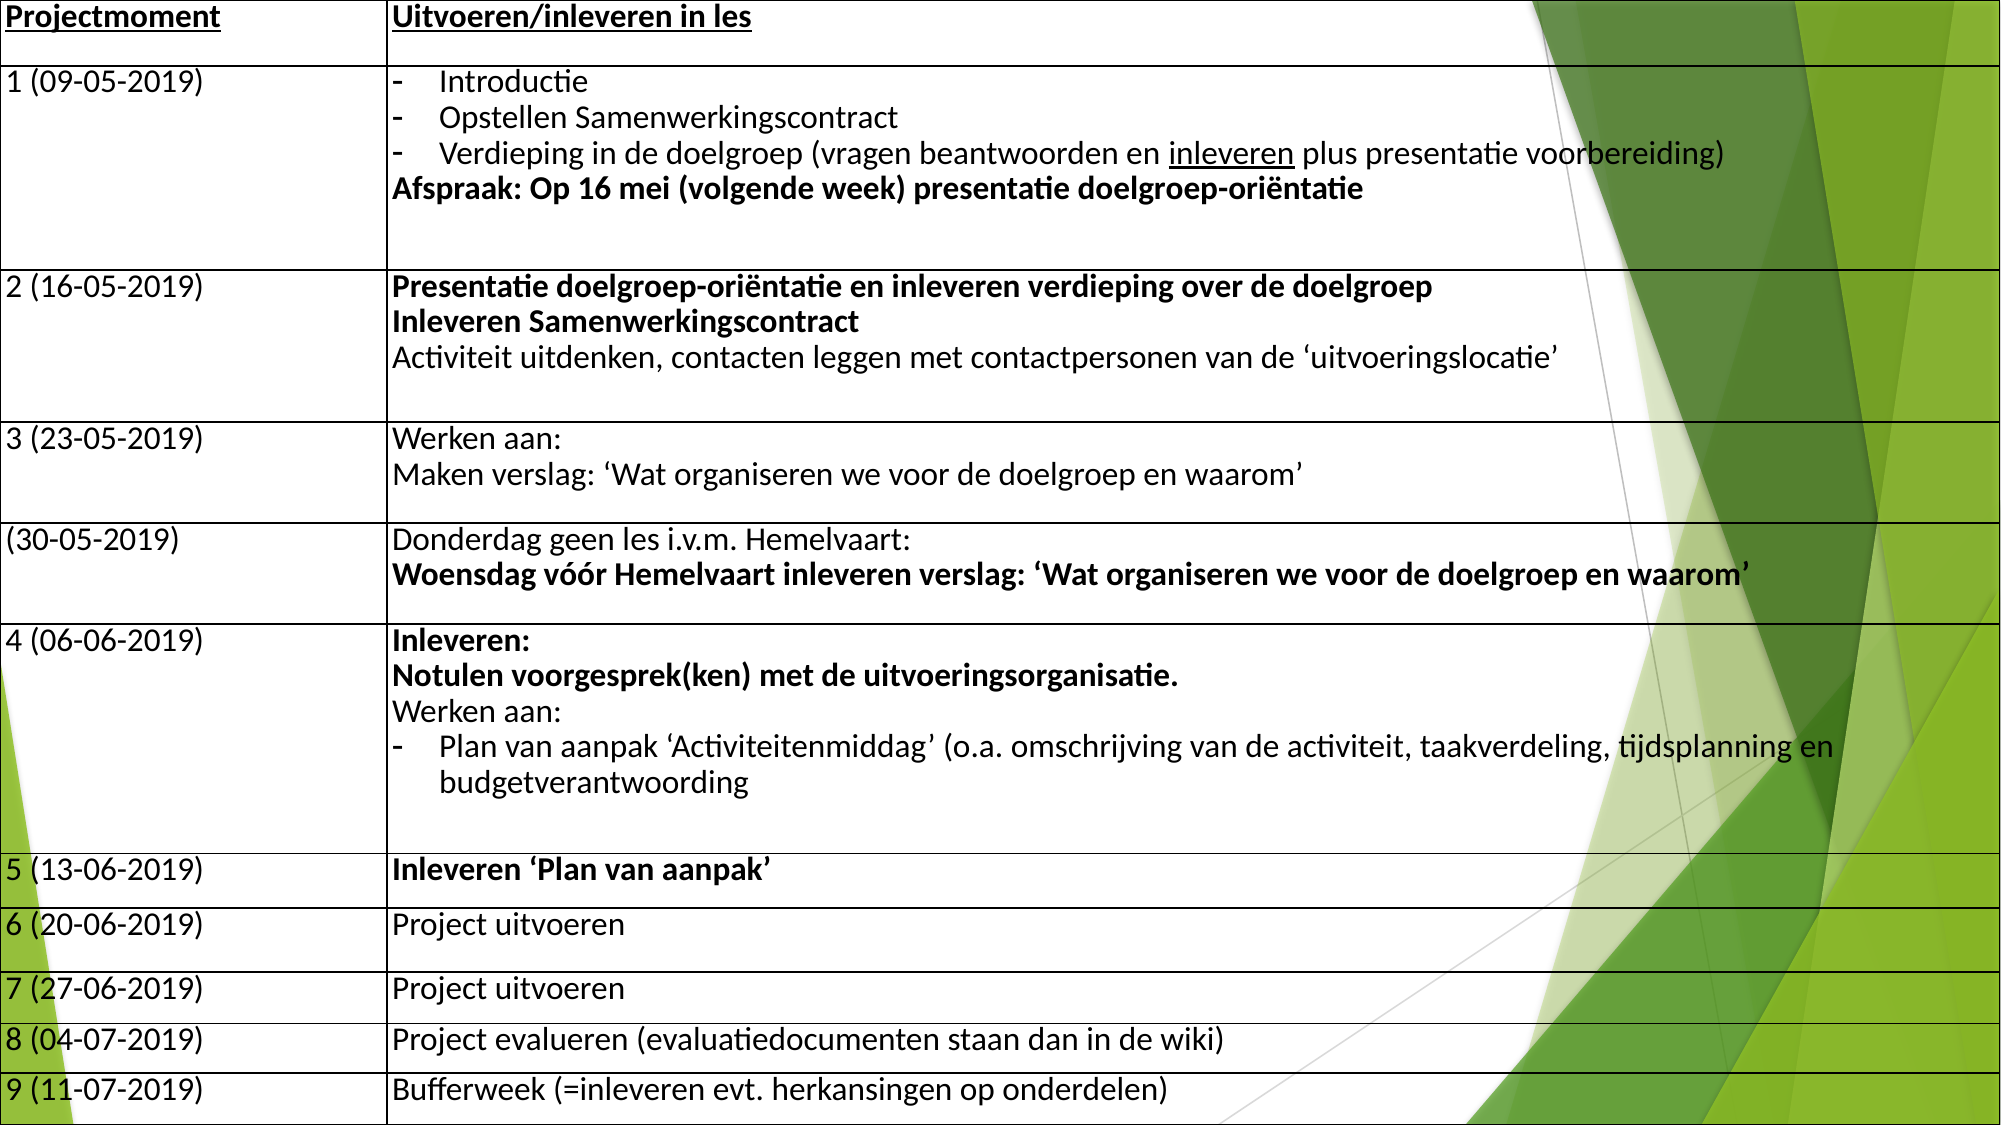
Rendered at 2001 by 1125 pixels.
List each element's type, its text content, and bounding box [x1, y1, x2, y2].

table_cell Donderdag geen les i.v.m. Hemelvaart: Woensdag vóór Hemelvaart inleveren verslag: ‘Wat organiseren we voor de doelgroep en waarom’ [388, 524, 1999, 623]
table_cell Project uitvoeren [388, 909, 1999, 971]
table_cell Werken aan: Maken verslag: ‘Wat organiseren we voor de doelgroep en waarom’ [388, 423, 1999, 522]
table_cell Bufferweek (=inleveren evt. herkansingen op onderdelen) [388, 1074, 1999, 1124]
table_header Uitvoeren/inleveren in les [388, 1, 1999, 65]
table_cell 1 (09-05-2019) [1, 67, 386, 269]
table_cell (30-05-2019) [1, 524, 386, 623]
table_cell 5 (13-06-2019) [1, 854, 386, 907]
table_cell Project evalueren (evaluatiedocumenten staan dan in de wiki) [388, 1024, 1999, 1072]
table_cell Presentatie doelgroep-oriëntatie en inleveren verdieping over de doelgroep Inleveren Samenwerkingscontract Activiteit uitdenken, contacten leggen met contactpersonen van de ‘uitvoeringslocatie’ [388, 271, 1999, 421]
table_cell Project uitvoeren [388, 973, 1999, 1023]
table_header Projectmoment [1, 1, 386, 65]
table_cell 2 (16-05-2019) [1, 271, 386, 421]
table_cell 9 (11-07-2019) [1, 1074, 386, 1124]
table_cell 7 (27-06-2019) [1, 973, 386, 1023]
table_cell Introductie Opstellen Samenwerkingscontract Verdieping in de doelgroep (vragen beantwoorden en inleveren plus presentatie voorbereiding) Afspraak: Op 16 mei (volgende week) presentatie doelgroep-oriëntatie [388, 67, 1999, 269]
table_cell Inleveren: Notulen voorgesprek(ken) met de uitvoeringsorganisatie. Werken aan: Plan van aanpak ‘Activiteitenmiddag’ (o.a. omschrijving van de activiteit, taakverdeling, tijdsplanning en budgetverantwoording [388, 625, 1999, 853]
table_cell Inleveren ‘Plan van aanpak’ [388, 854, 1999, 907]
table_cell 3 (23-05-2019) [1, 423, 386, 522]
table_cell 8 (04-07-2019) [1, 1024, 386, 1072]
table_cell 4 (06-06-2019) [1, 625, 386, 853]
table_cell 6 (20-06-2019) [1, 909, 386, 971]
